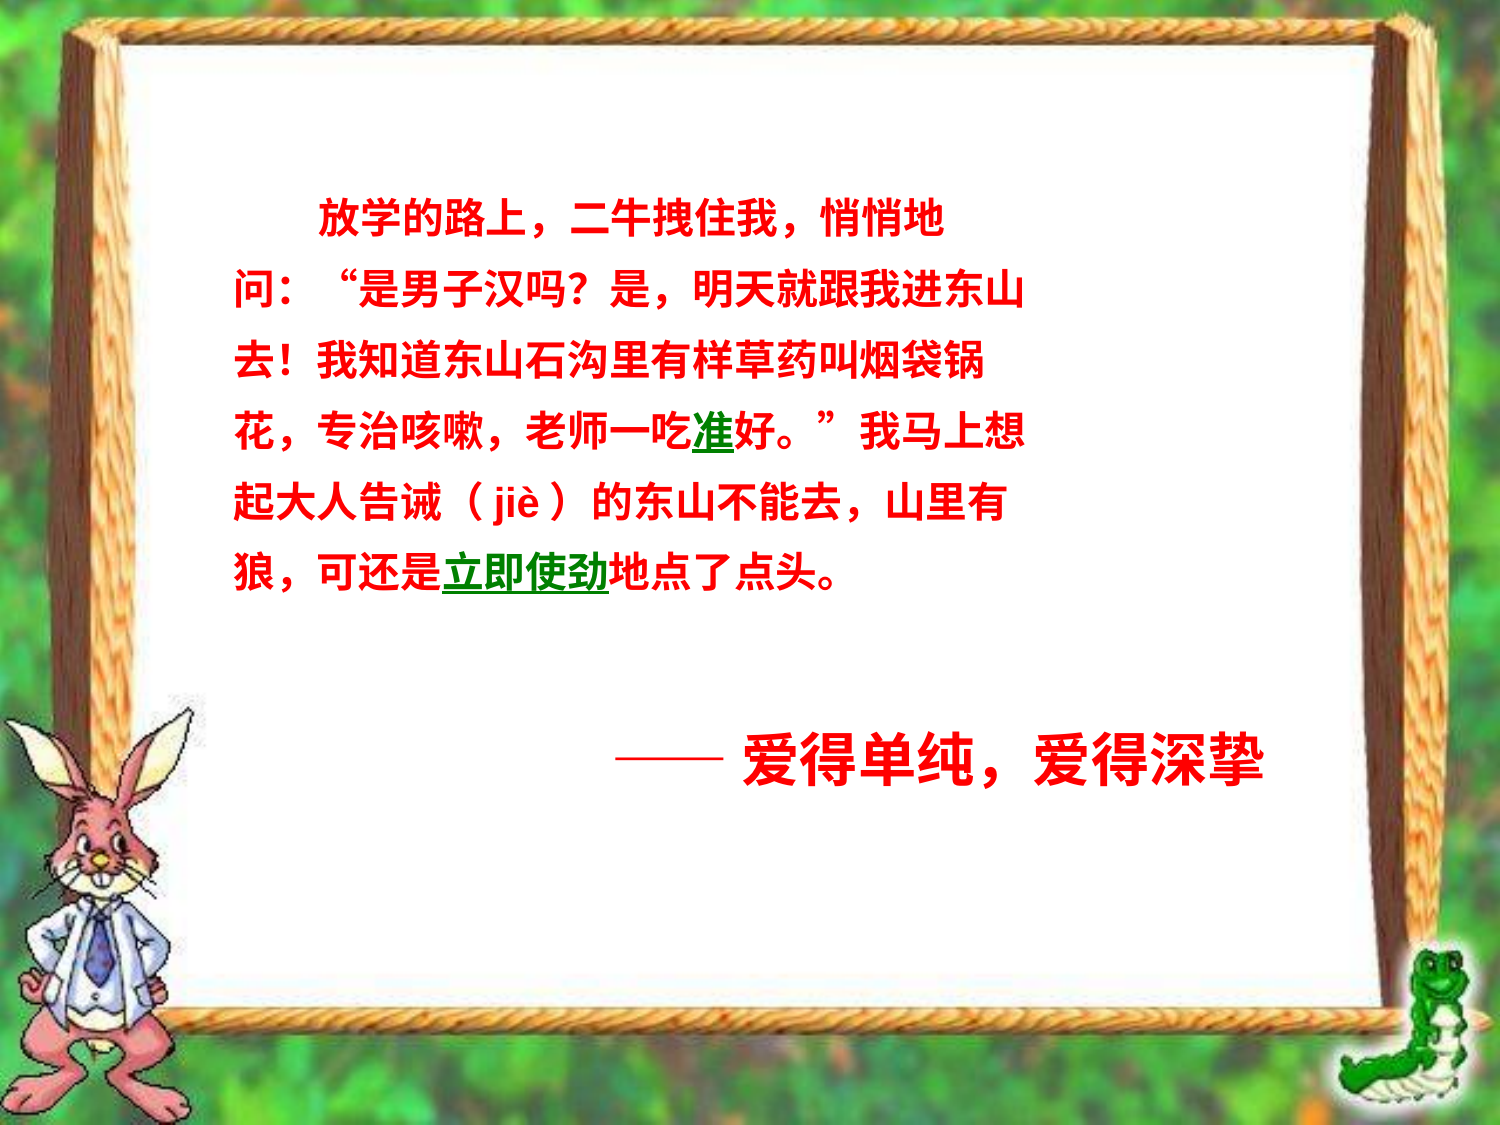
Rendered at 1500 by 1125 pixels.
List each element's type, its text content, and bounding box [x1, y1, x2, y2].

text_box ——爱得单纯，爱得深挚 [596, 716, 1388, 801]
picture [0, 0, 1500, 1125]
text_box 放学的路上，二牛拽住我，悄悄地 问：“是男子汉吗？是，明天就跟我进东山 去！我知道东山石沟里有样草药叫烟袋锅 花，专治咳嗽，老师一吃准好。”我马上想 起大人告诫（jiè）的东山不能去，山里有 狼，可还是立即使劲地点了点头。 [218, 184, 1223, 604]
